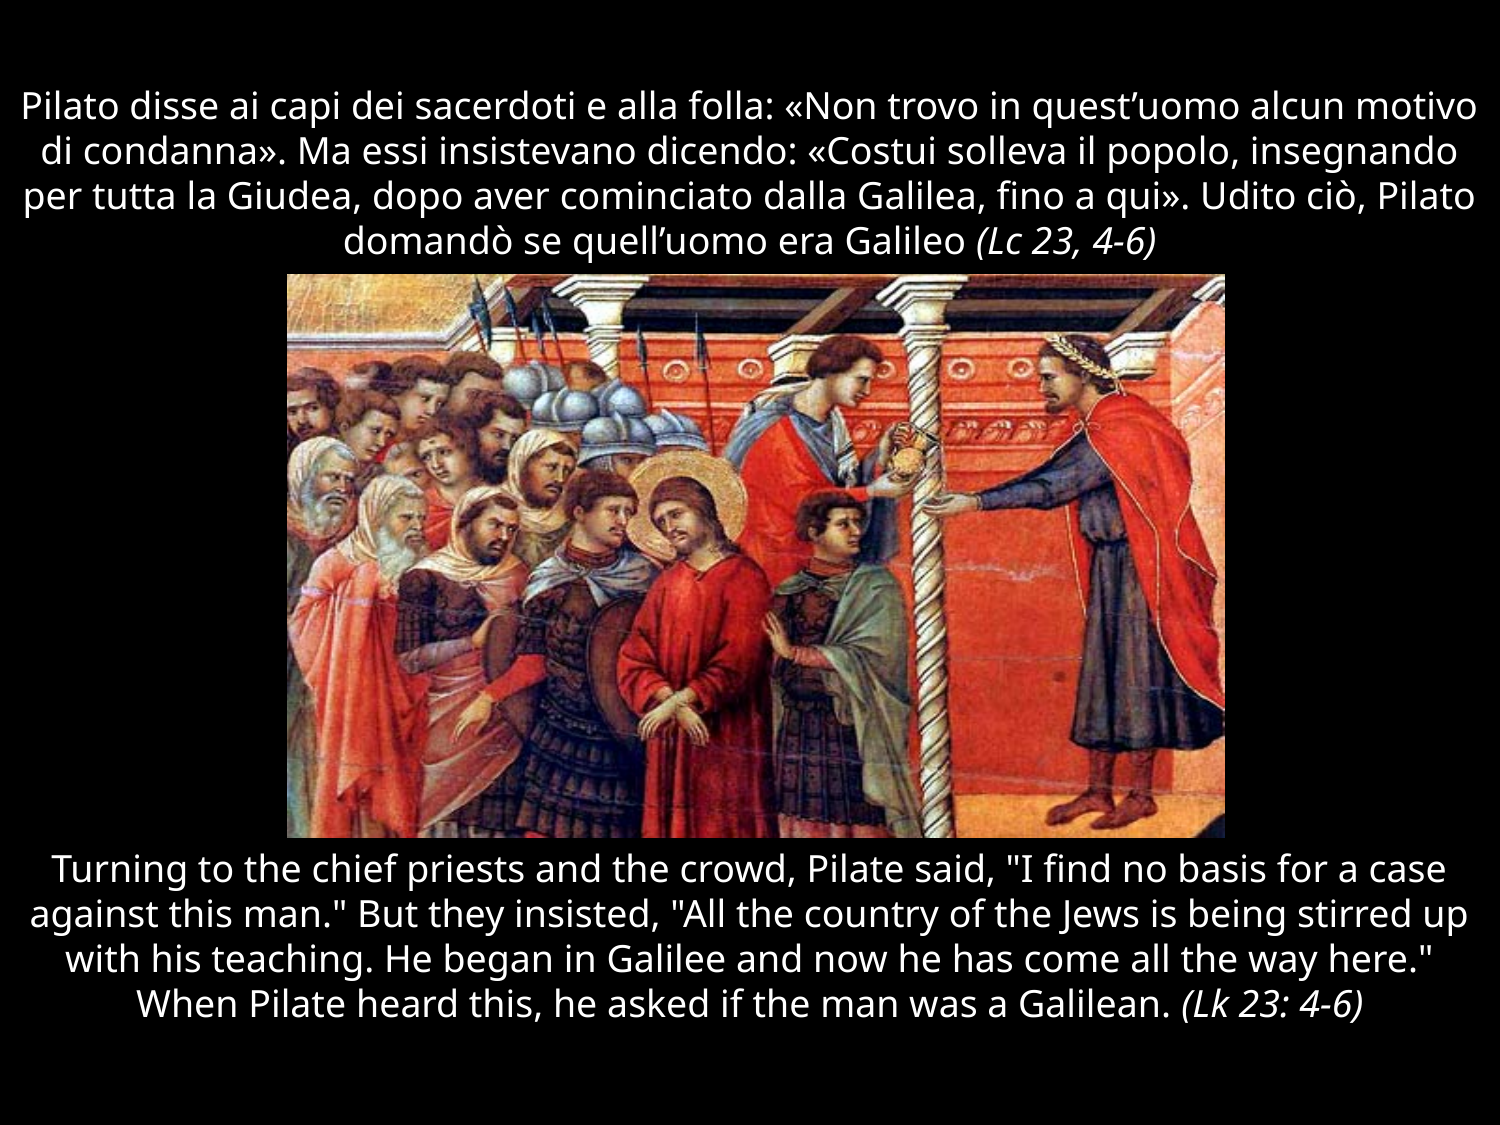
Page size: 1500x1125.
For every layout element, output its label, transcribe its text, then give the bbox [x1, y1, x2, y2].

text_box Pilato disse ai capi dei sacerdoti e alla folla: «Non trovo in quest’uomo alcun motivo di condanna». Ma essi insistevano dicendo: «Costui solleva il popolo, insegnando per tutta la Giudea, dopo aver cominciato dalla Galilea, fino a qui». Udito ciò, Pilato domandò se quell’uomo era Galileo (Lc 23, 4-6) [0, 74, 1500, 270]
text_box Turning to the chief priests and the crowd, Pilate said, "I find no basis for a case against this man." But they insisted, "All the country of the Jews is being stirred up with his teaching. He began in Galilee and now he has come all the way here." When Pilate heard this, he asked if the man was a Galilean. (Lk 23: 4-6) [0, 837, 1500, 1033]
picture [287, 274, 1225, 838]
